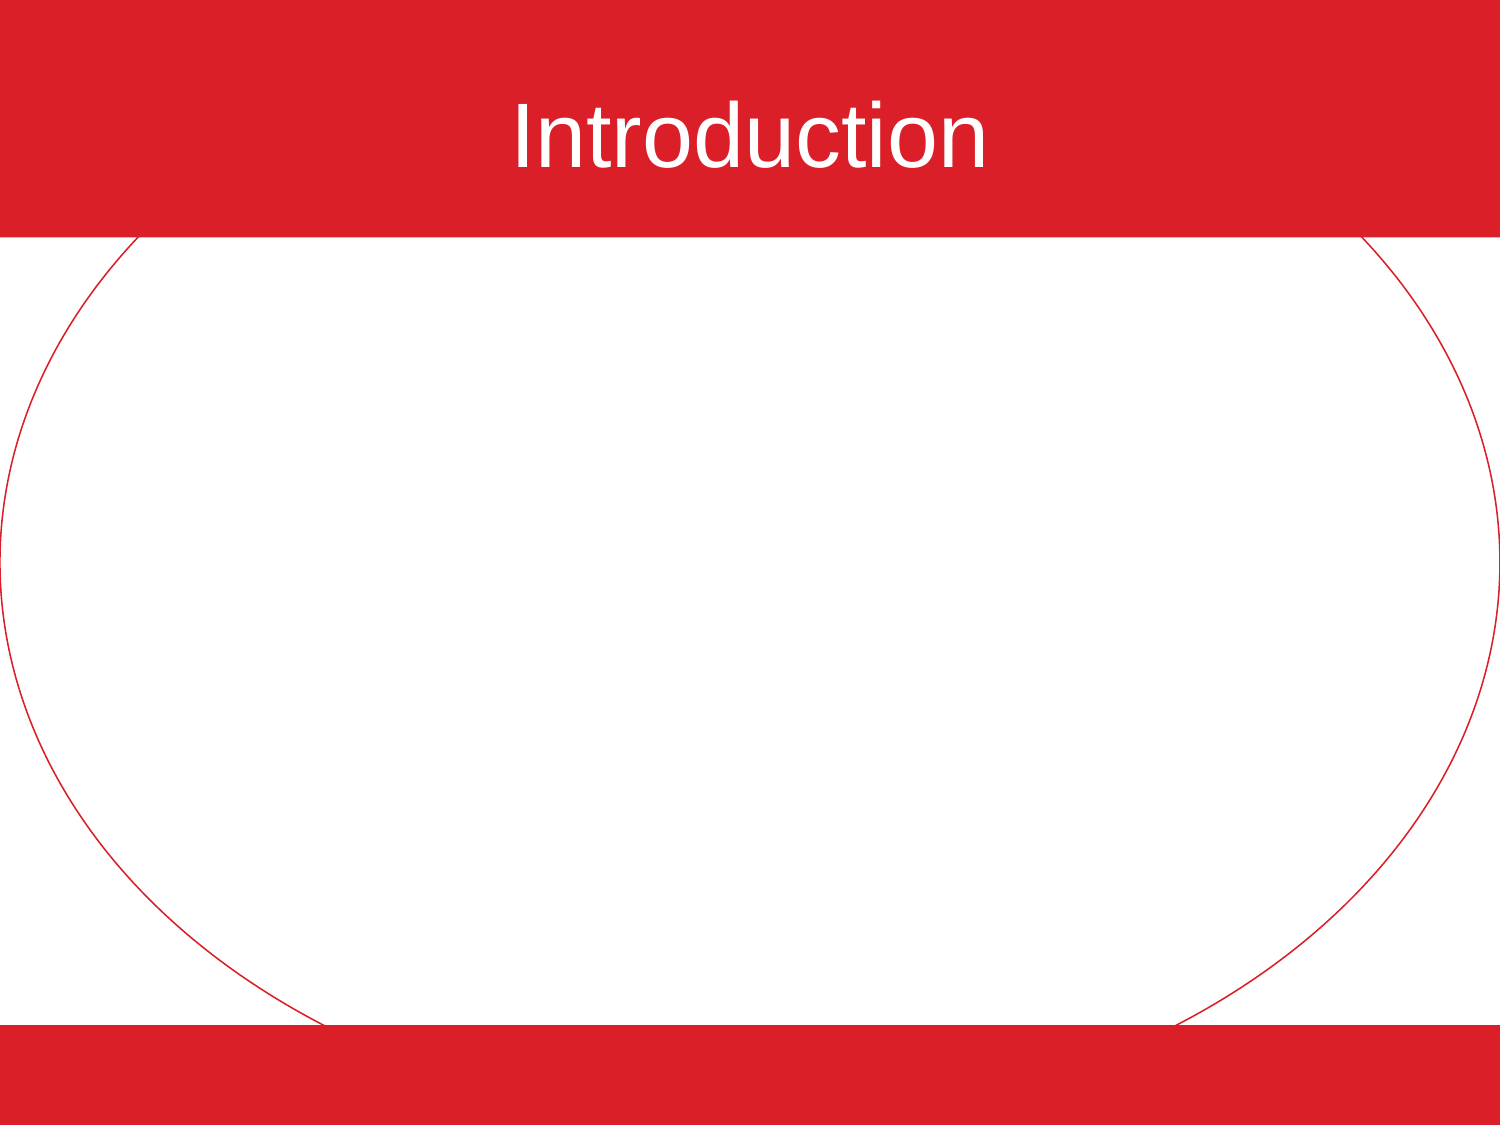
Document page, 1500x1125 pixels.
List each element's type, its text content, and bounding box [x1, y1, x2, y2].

title Introduction [74, 37, 1426, 226]
